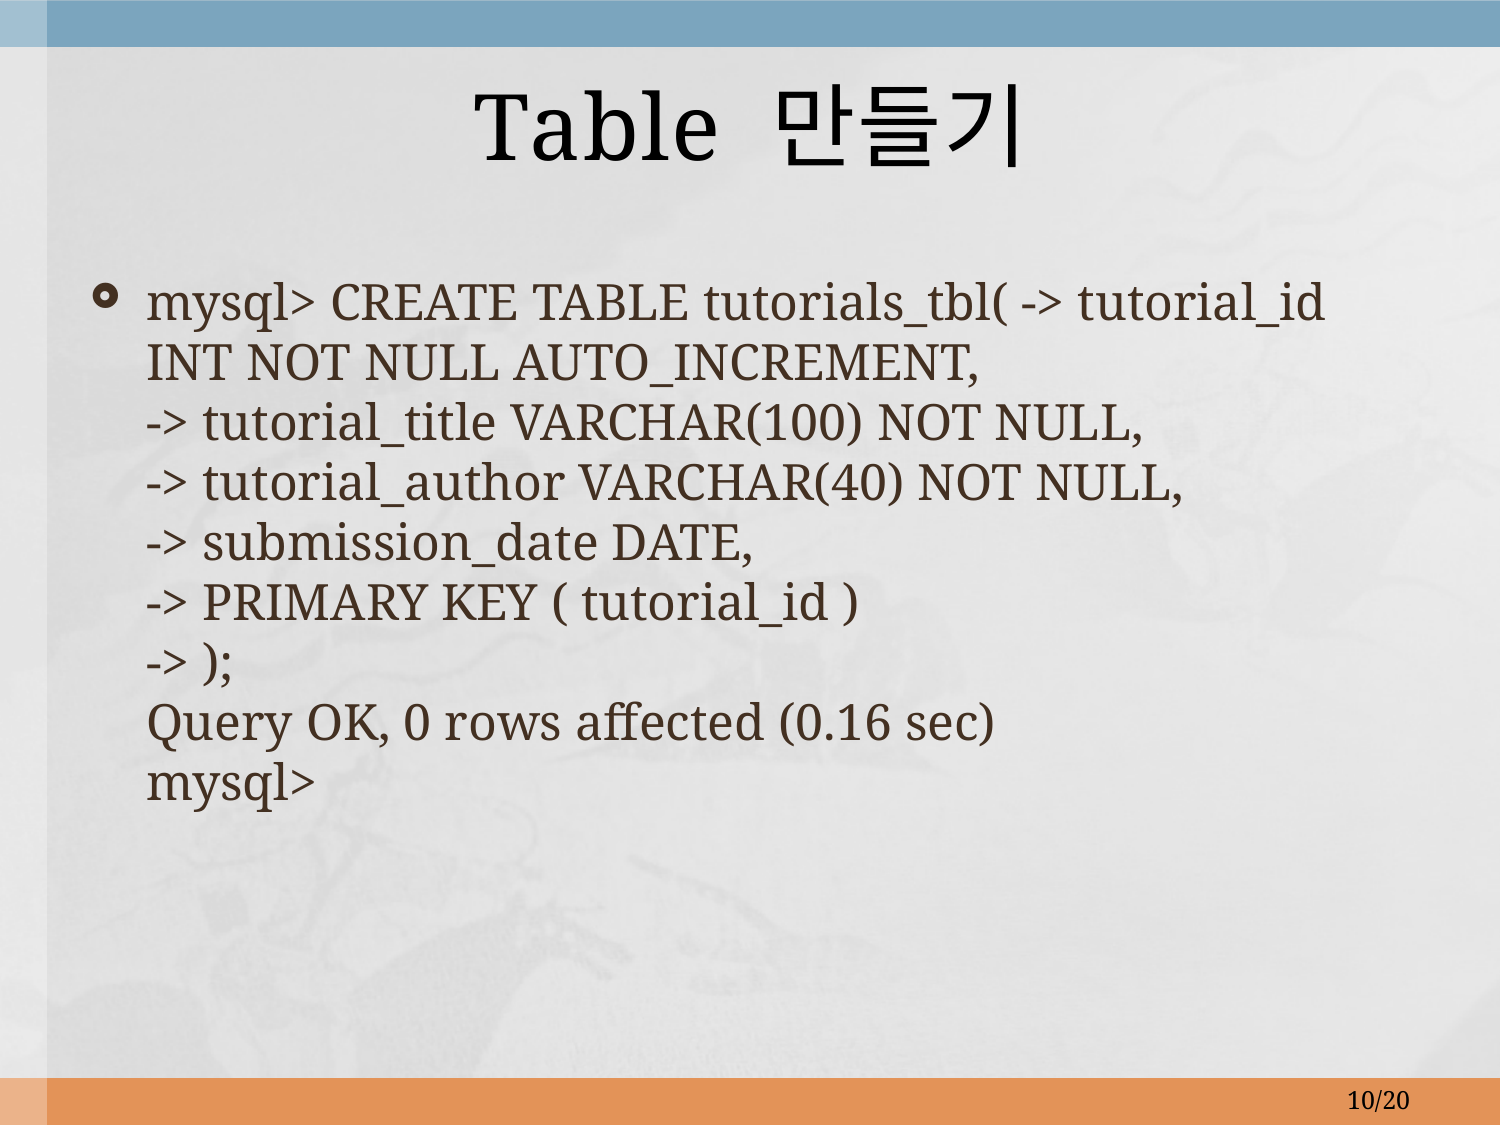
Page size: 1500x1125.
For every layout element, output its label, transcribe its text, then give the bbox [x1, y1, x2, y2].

slide_number 10/20 [1074, 1078, 1425, 1125]
title Table 만들기 [49, 46, 1454, 202]
list mysql> CREATE TABLE tutorials_tbl( -> tutorial_id INT NOT NULL AUTO_INCREMENT, -> tutorial_title VARCHAR(100) NOT NULL, -> tutorial_author VARCHAR(40) NOT NULL, -> submission_date DATE, -> PRIMARY KEY ( tutorial_id ) -> ); Query OK, 0 rows affected (0.16 sec) mysql> [75, 262, 1425, 1005]
